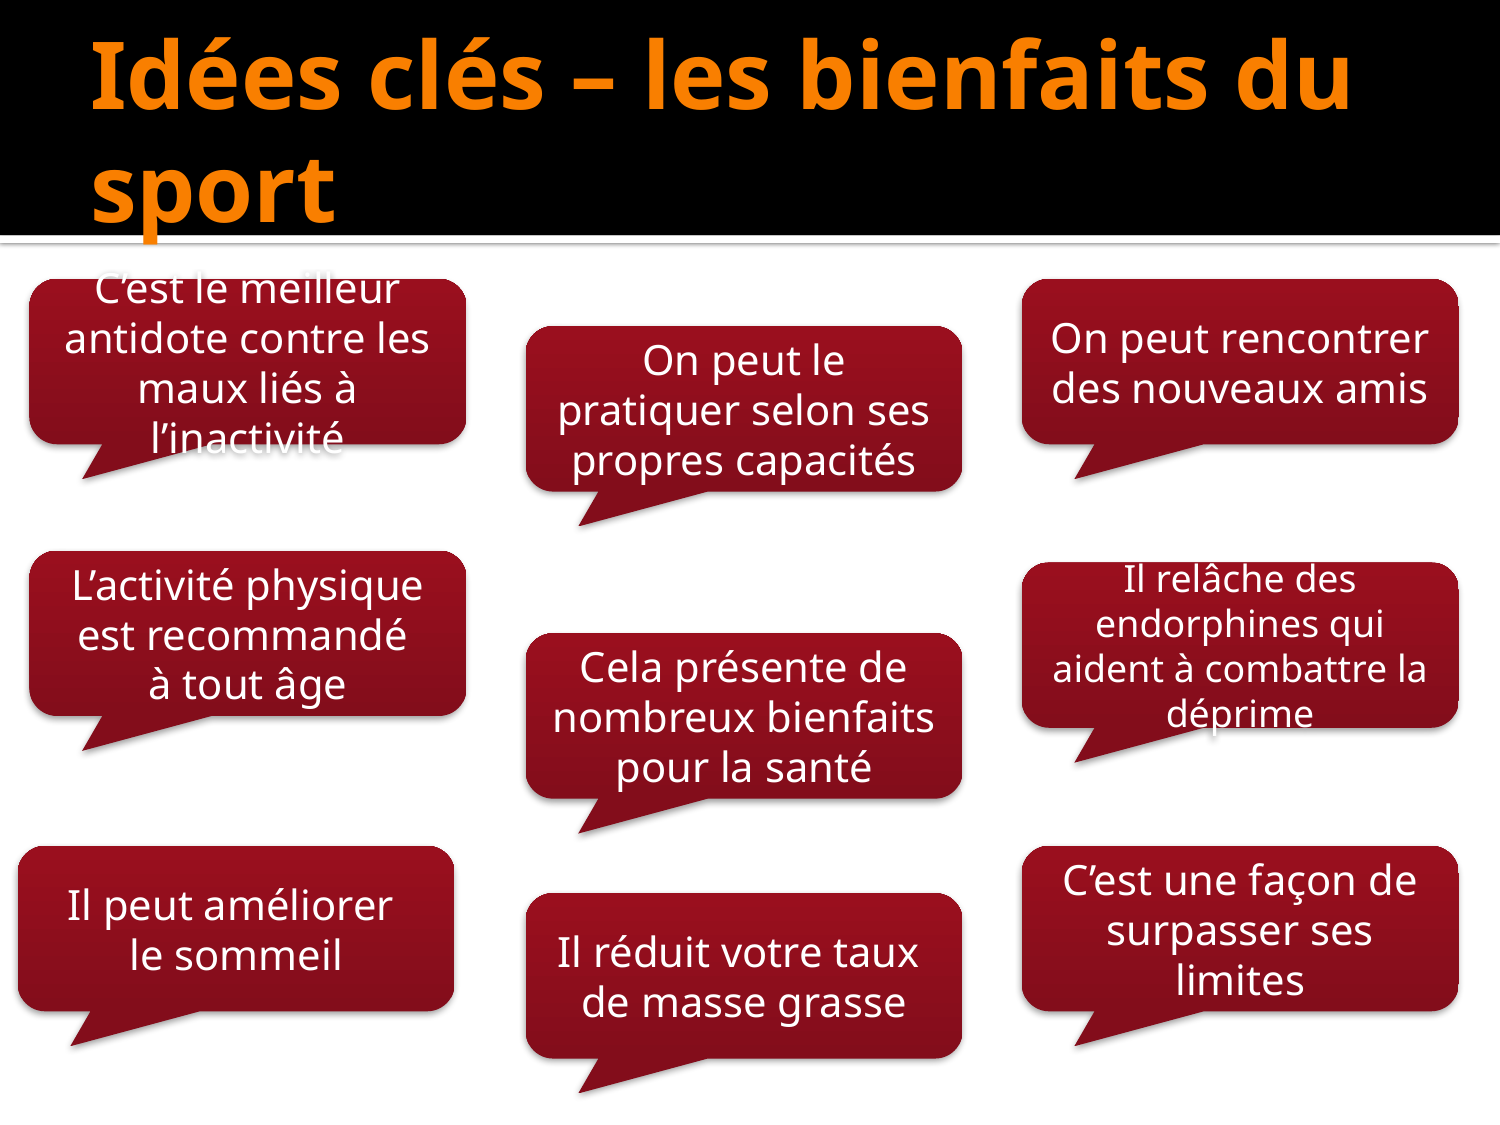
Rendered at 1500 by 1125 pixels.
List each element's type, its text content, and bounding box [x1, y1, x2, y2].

text_box Il relâche des endorphines qui aident à combattre la déprime [1021, 562, 1459, 763]
text_box C’est une façon de surpasser ses limites [1021, 845, 1459, 1047]
text_box Cela présente de nombreux bienfaits pour la santé [525, 633, 963, 834]
text_box Il réduit votre taux de masse grasse [525, 893, 963, 1094]
text_box C’est le meilleur antidote contre les maux liés à l’inactivité [29, 278, 467, 480]
title Idées clés – les bienfaits du sport [75, 25, 1425, 231]
text_box On peut le pratiquer selon ses propres capacités [525, 326, 963, 527]
text_box On peut rencontrer des nouveaux amis [1021, 278, 1459, 480]
text_box L’activité physique est recommandé à tout âge [29, 550, 467, 751]
text_box Il peut améliorer le sommeil [17, 845, 455, 1047]
